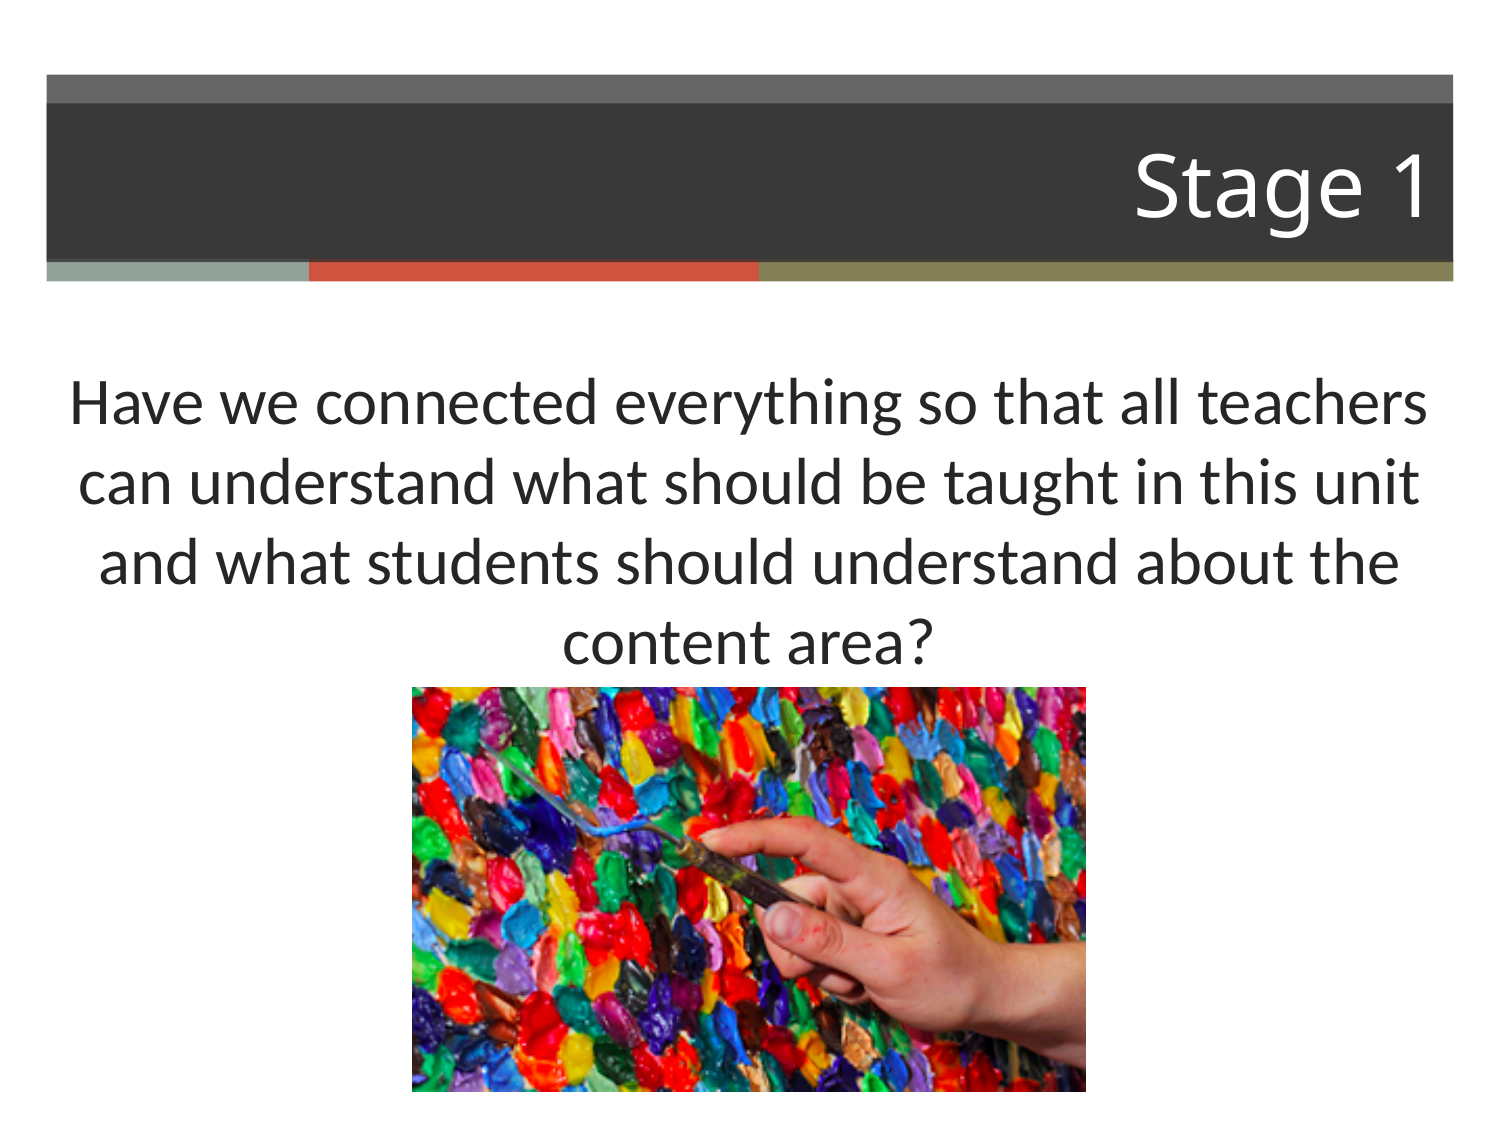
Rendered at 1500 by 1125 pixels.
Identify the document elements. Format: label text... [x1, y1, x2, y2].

picture [411, 686, 1086, 1093]
title Stage 1 [46, 103, 1454, 263]
list Have we connected everything so that all teachers can understand what should be taught in this unit and what students should understand about the content area? [46, 350, 1454, 1005]
